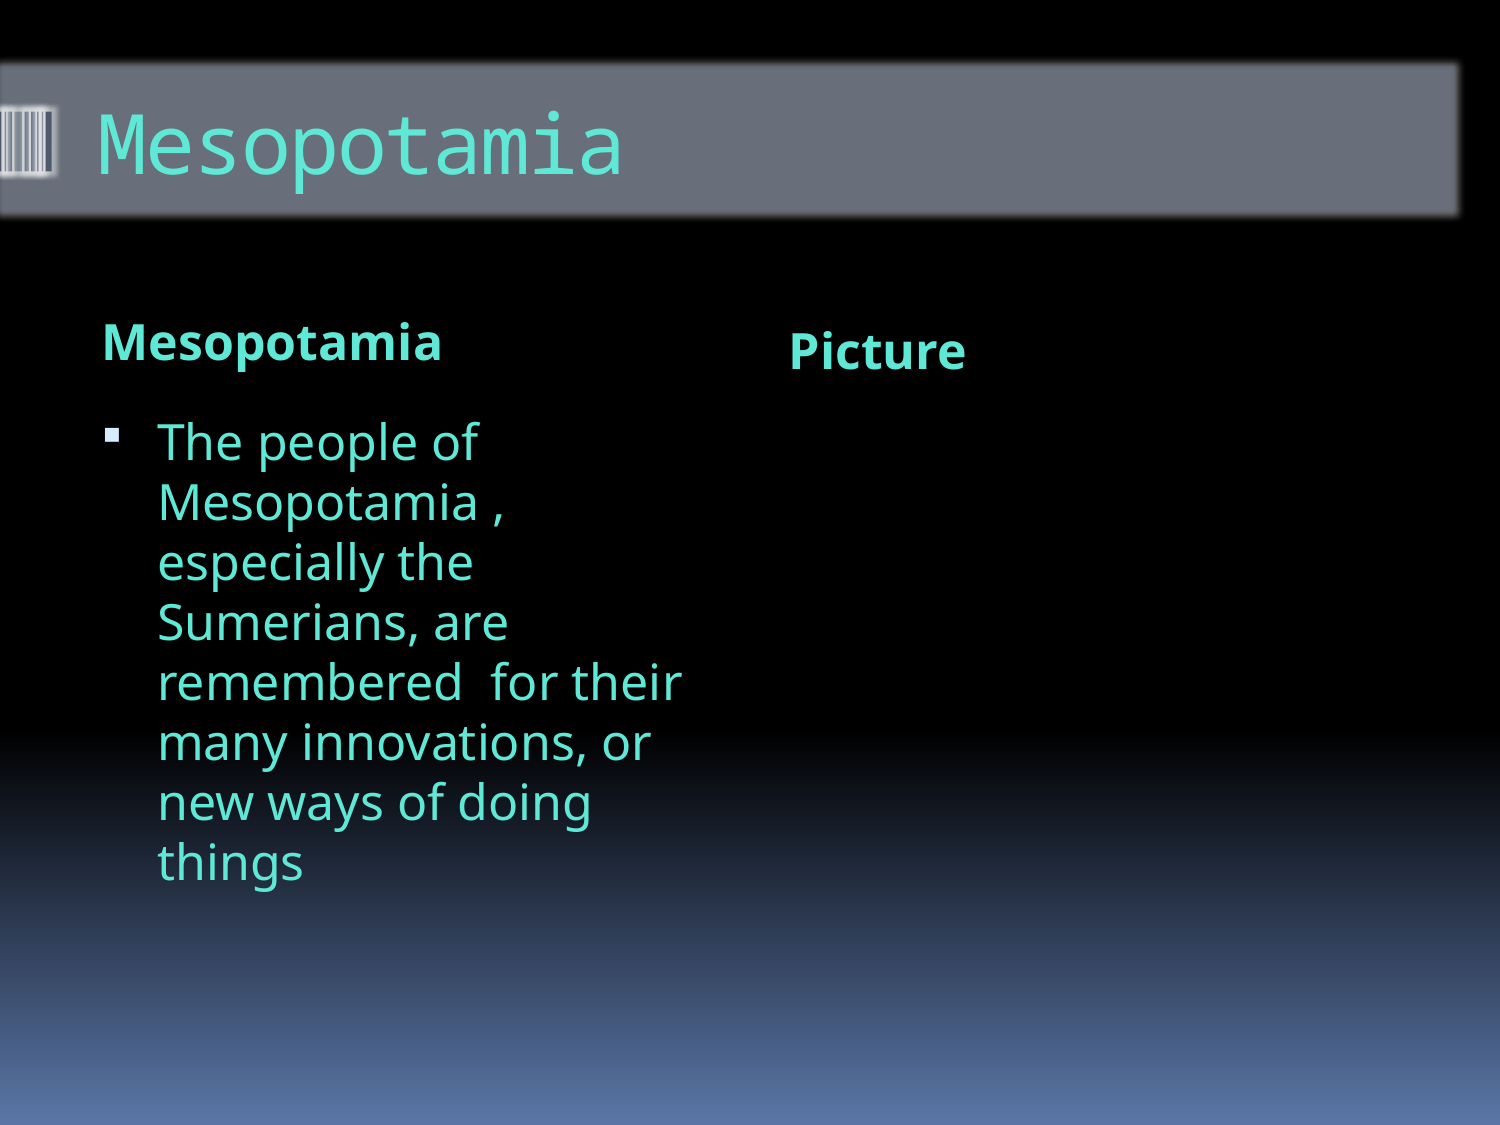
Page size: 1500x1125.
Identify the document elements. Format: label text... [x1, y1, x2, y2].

list Picture [761, 296, 1425, 402]
list Mesopotamia [75, 287, 738, 393]
title Mesopotamia [82, 83, 1358, 234]
list The people of Mesopotamia , especially the Sumerians, are remembered for their many innovations, or new ways of doing things [75, 403, 738, 1053]
